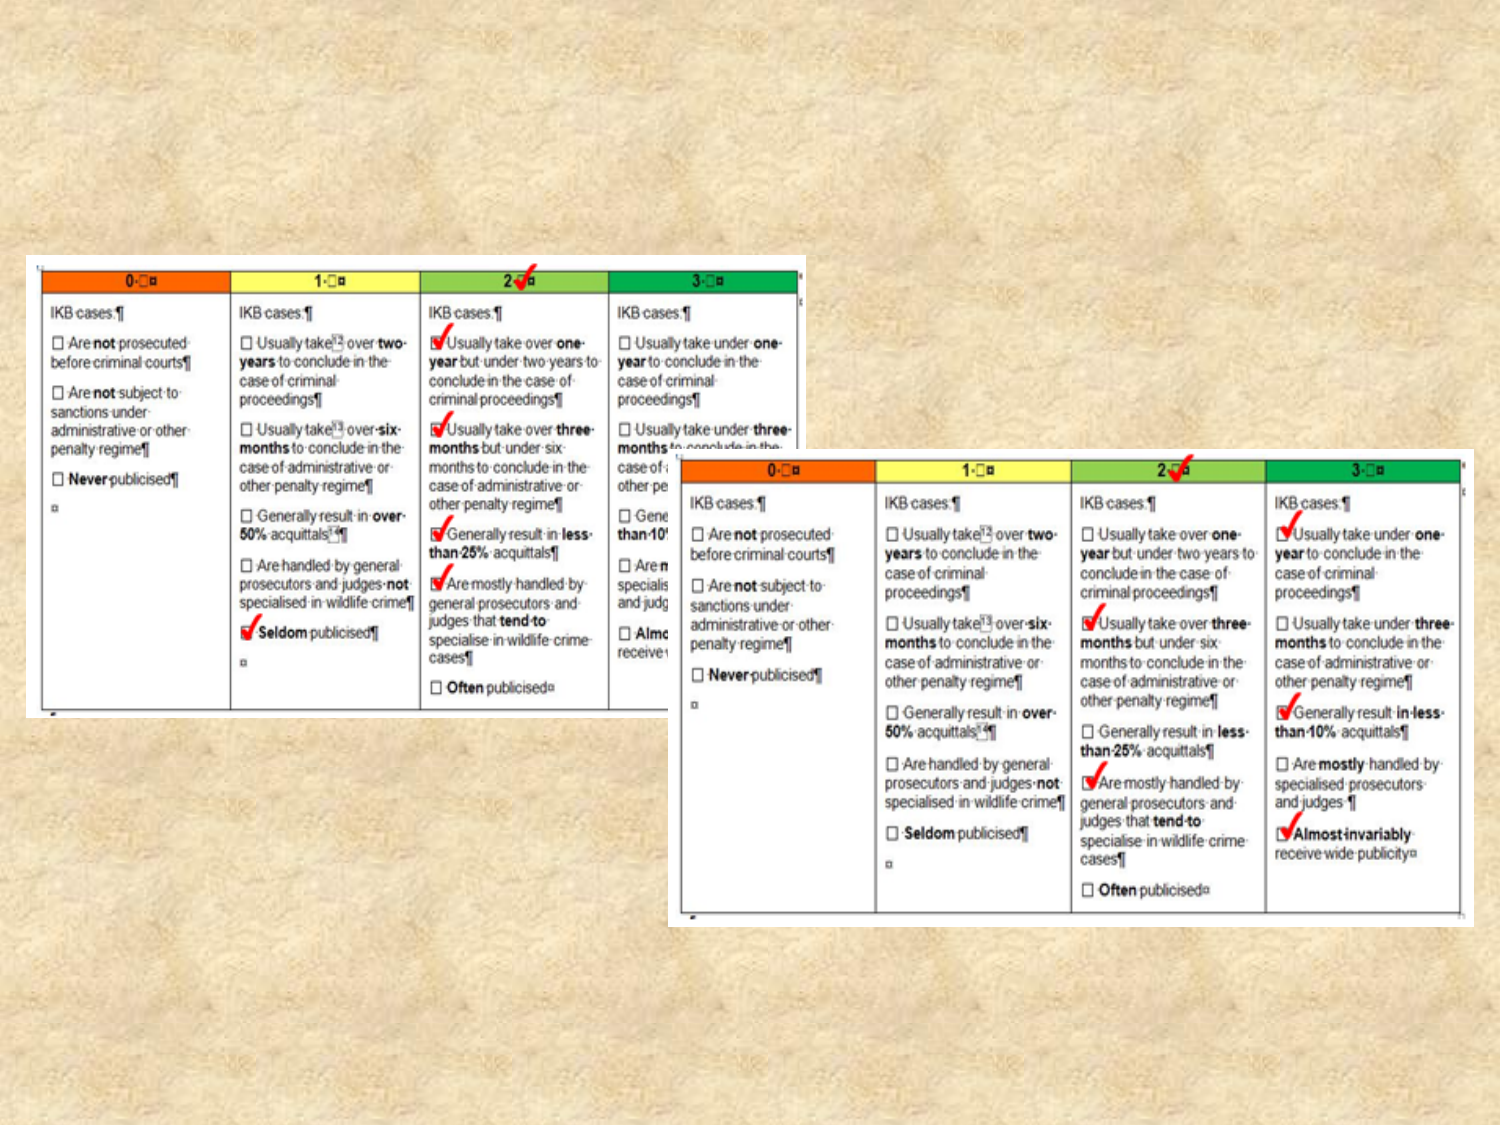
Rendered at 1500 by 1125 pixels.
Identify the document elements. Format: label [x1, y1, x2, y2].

picture [0, 0, 1500, 1125]
text_box [26, 255, 1474, 928]
